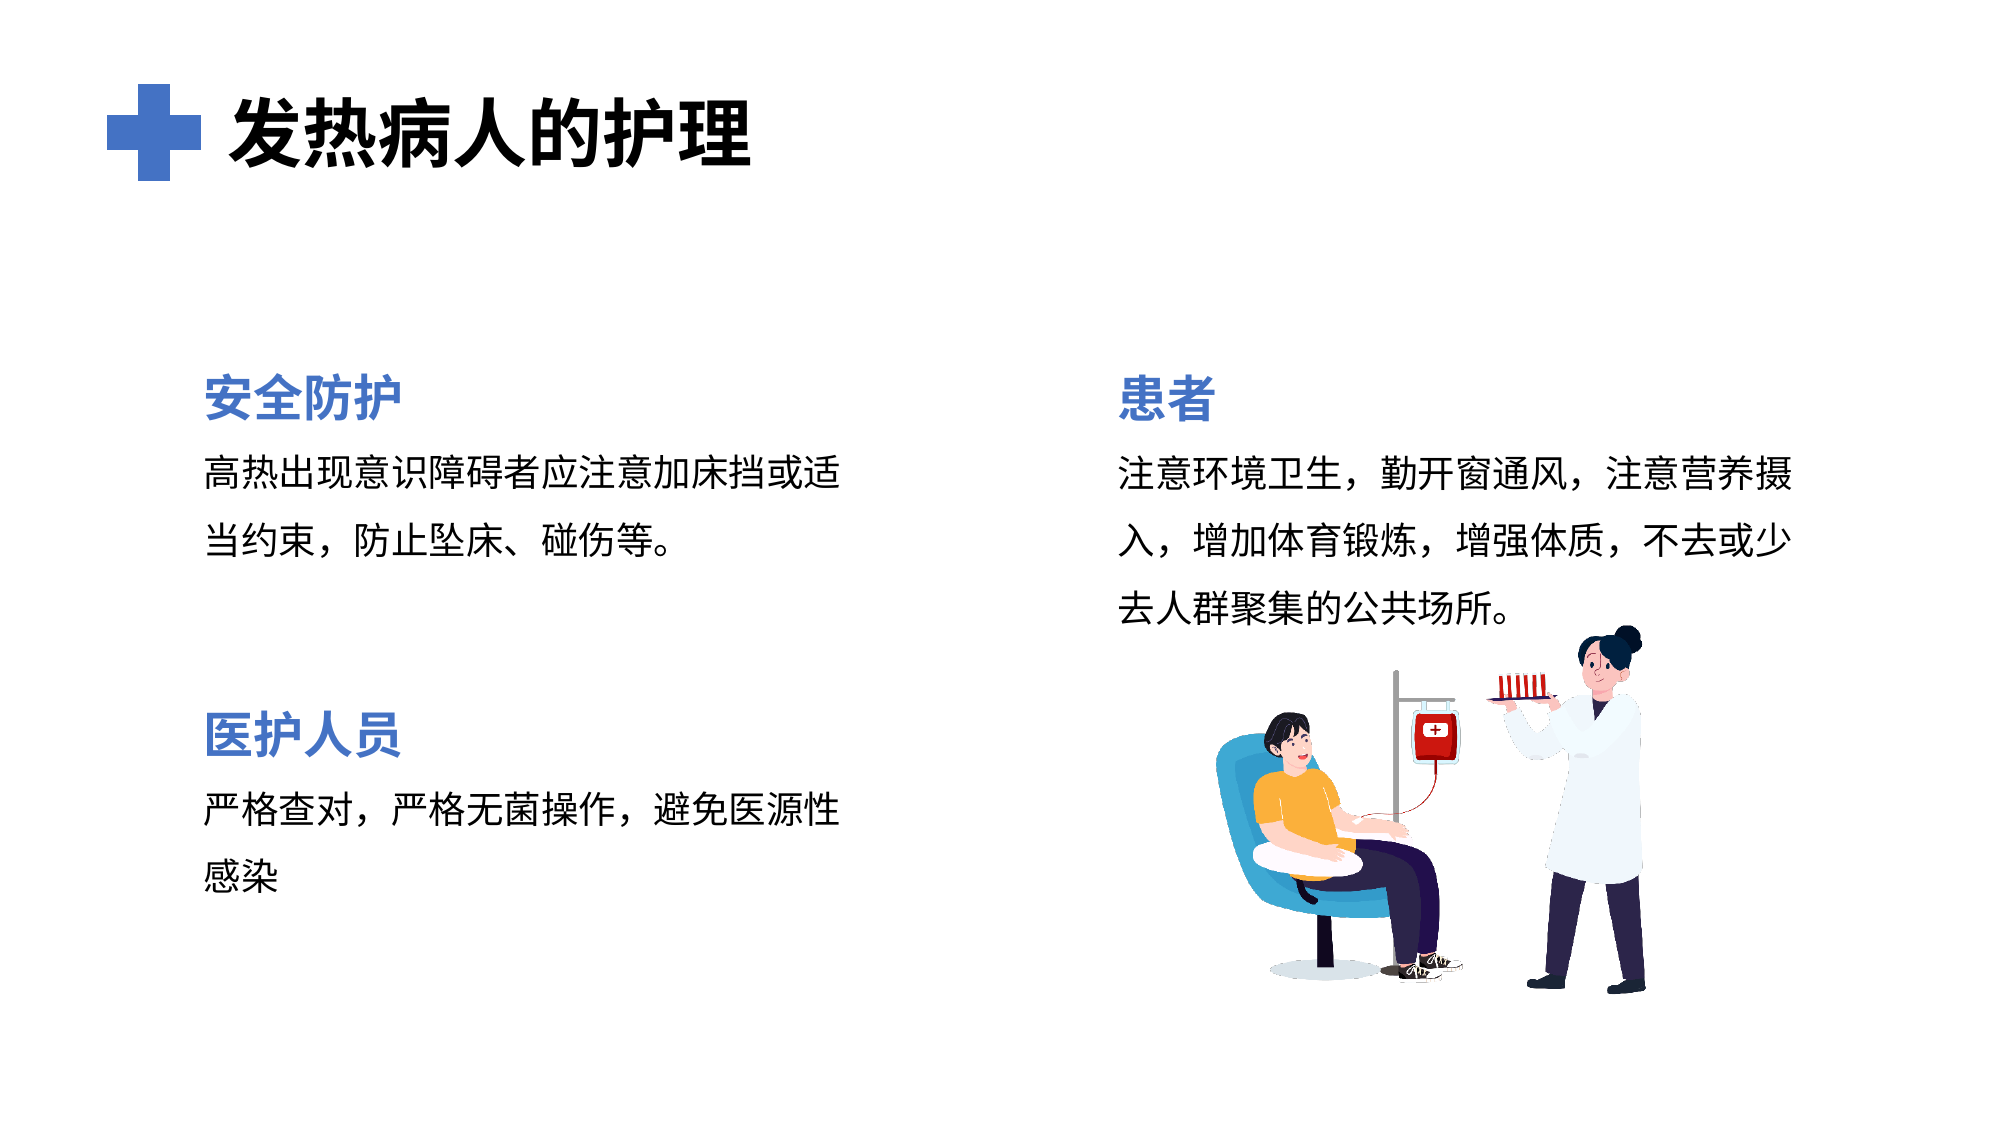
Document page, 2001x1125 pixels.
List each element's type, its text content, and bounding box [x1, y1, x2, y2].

text_box 医护人员 严格查对，严格无菌操作，避免医源性感染 [188, 696, 865, 906]
picture [1184, 563, 1677, 1056]
text_box 患者 注意环境卫生，勤开窗通风，注意营养摄入，增加体育锻炼，增强体质，不去或少去人群聚集的公共场所。 [1102, 329, 1813, 638]
text_box [107, 84, 201, 181]
text_box 发热病人的护理 [213, 79, 1216, 185]
text_box 安全防护 高热出现意识障碍者应注意加床挡或适当约束，防止坠床、碰伤等。 [188, 329, 865, 570]
